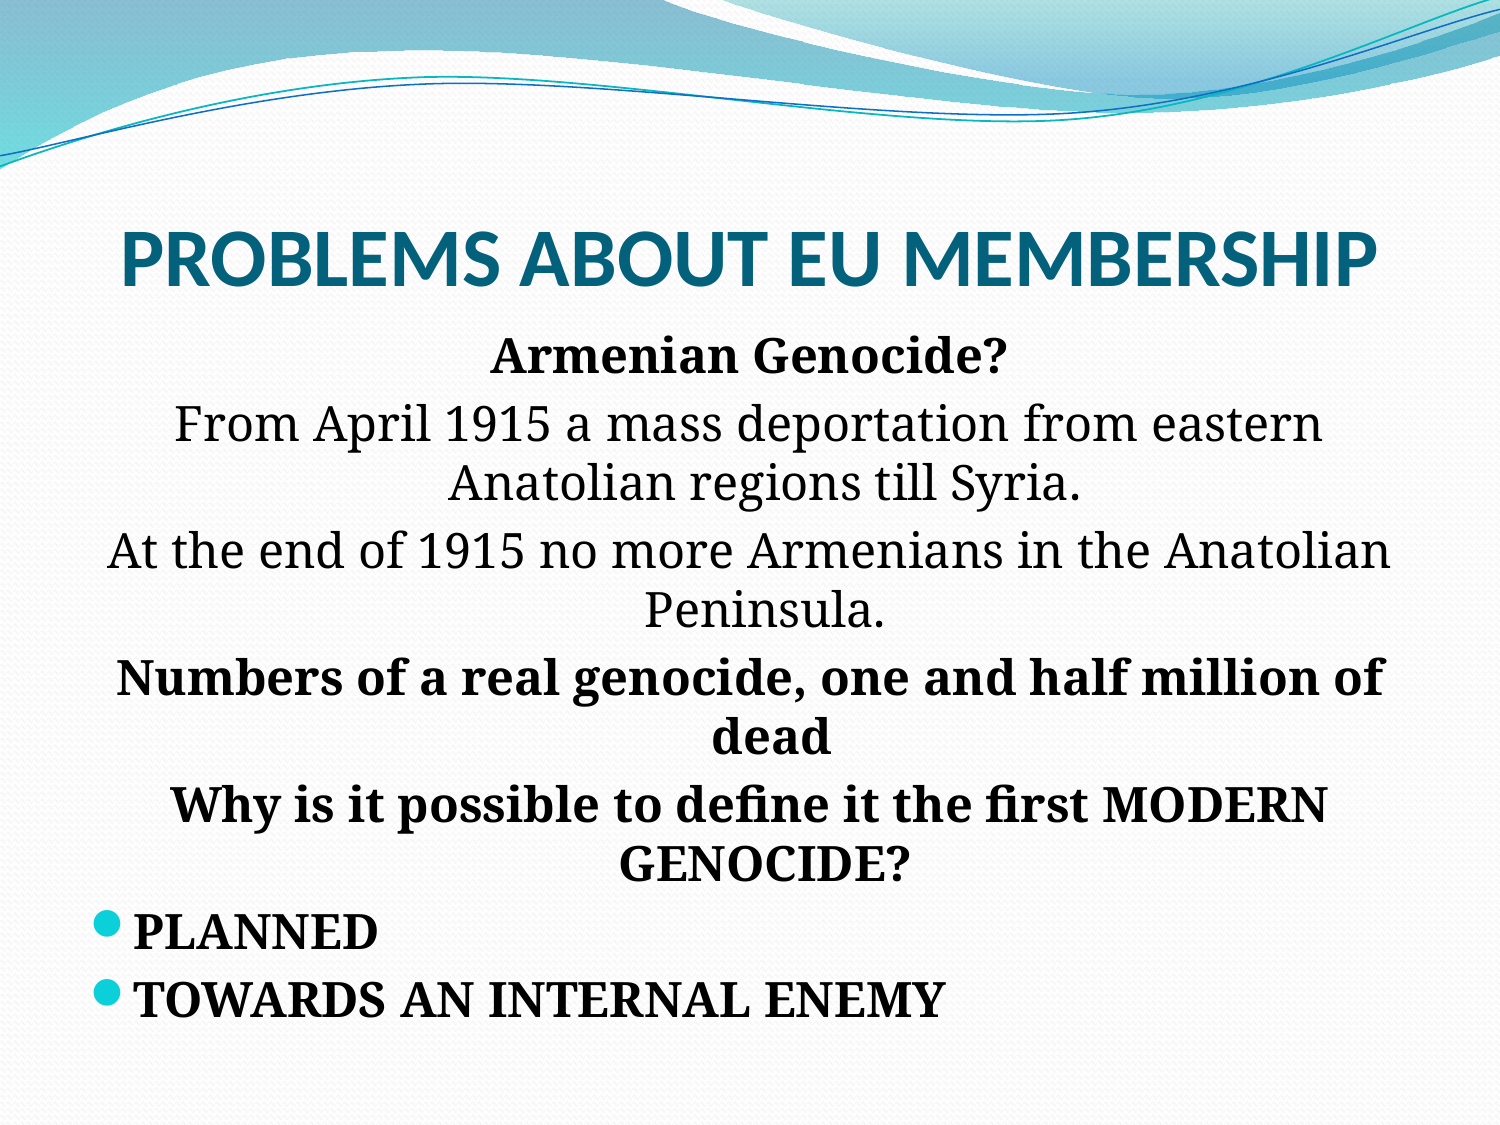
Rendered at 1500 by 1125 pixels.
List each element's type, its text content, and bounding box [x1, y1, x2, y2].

title PROBLEMS ABOUT EU MEMBERSHIP [75, 115, 1425, 303]
list Armenian Genocide? From April 1915 a mass deportation from eastern Anatolian regions till Syria. At the end of 1915 no more Armenians in the Anatolian Peninsula. Numbers of a real genocide, one and half million of dead Why is it possible to define it the first MODERN GENOCIDE? PLANNED TOWARDS AN INTERNAL ENEMY [75, 317, 1425, 1038]
